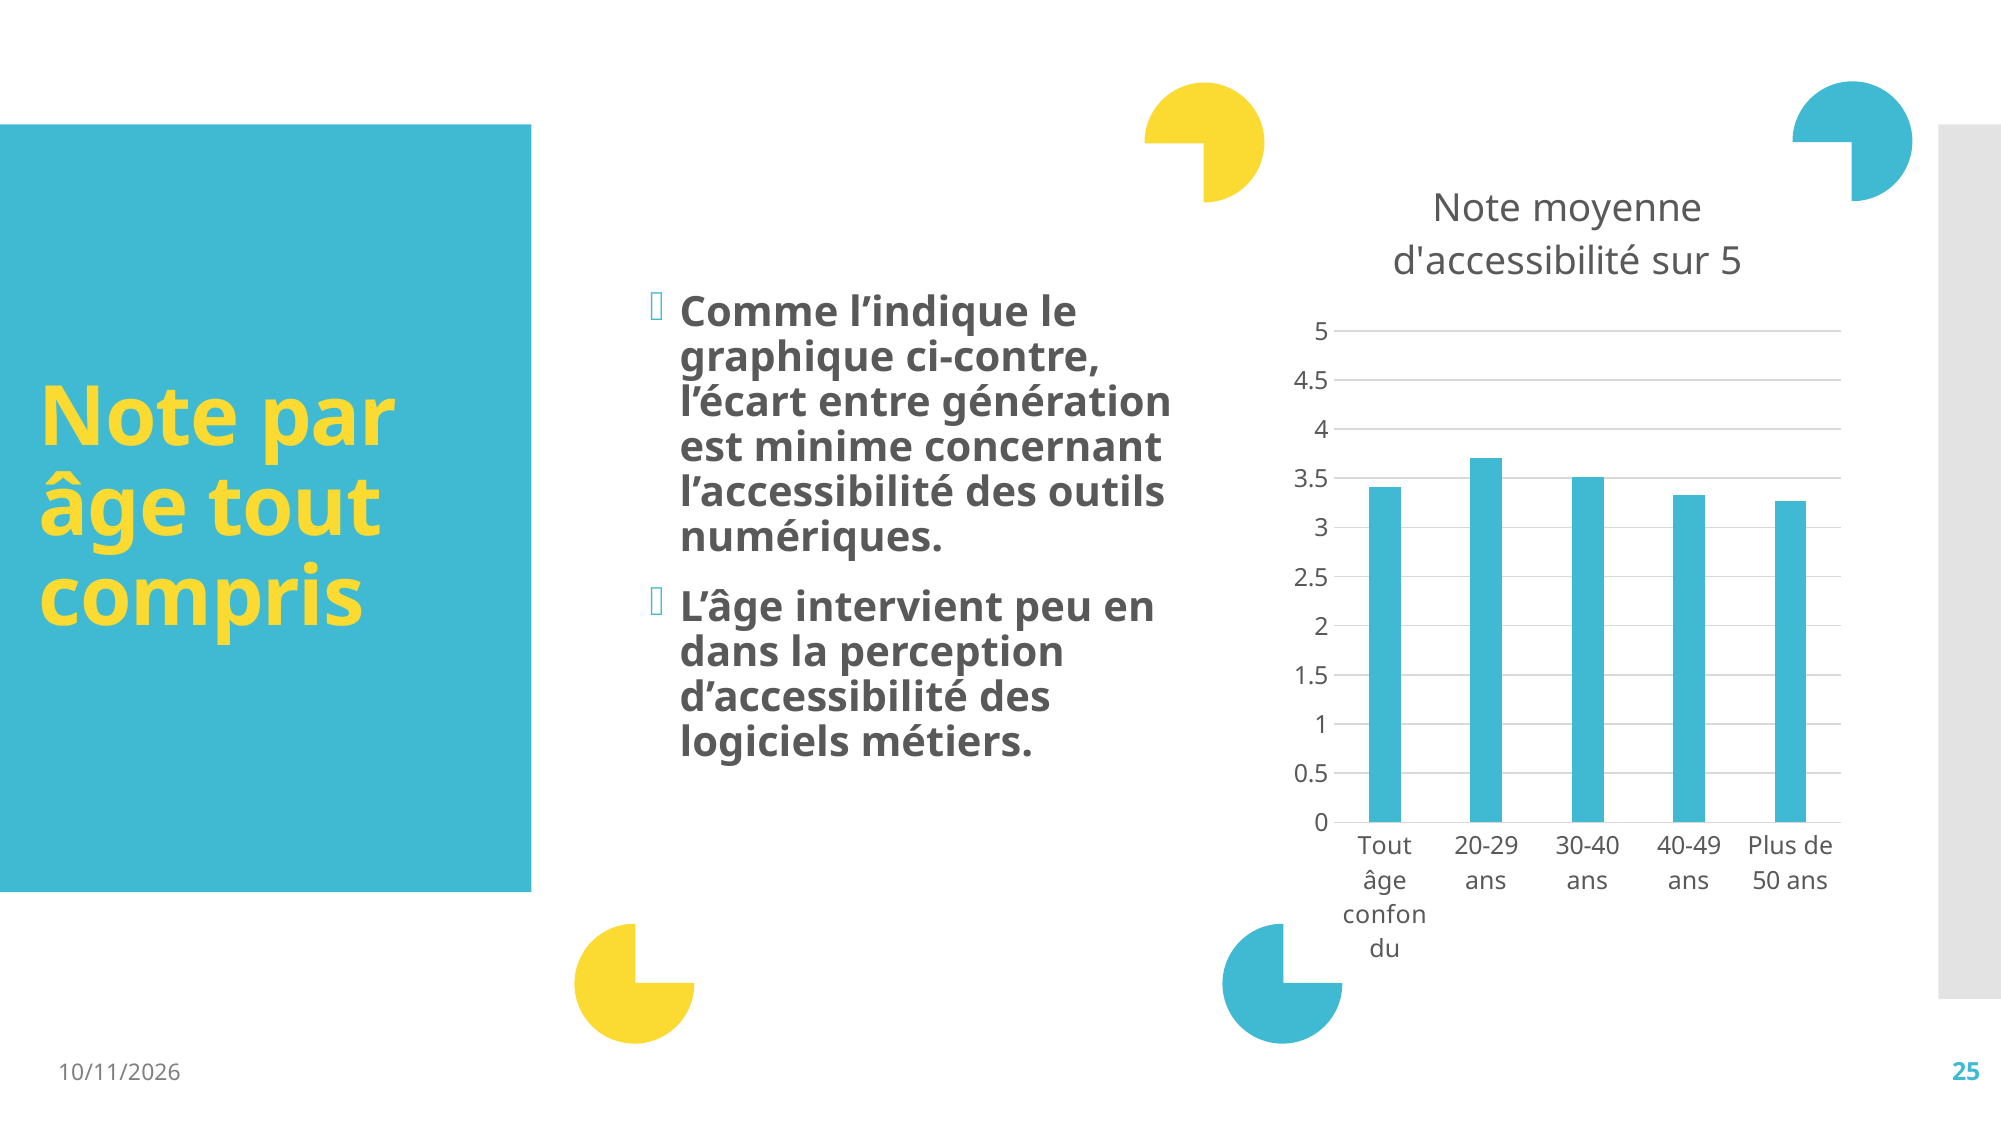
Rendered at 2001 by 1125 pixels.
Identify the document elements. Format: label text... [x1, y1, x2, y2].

list Comme l’indique le graphique ci-contre, l’écart entre génération est minime concernant l’accessibilité des outils numériques. L’âge intervient peu en dans la perception d’accessibilité des logiciels métiers. [634, 142, 1205, 983]
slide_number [43, 1042, 493, 1103]
slide_number 25 [1744, 1042, 1996, 1103]
chart [1282, 142, 1853, 983]
title Note par âge tout compris [23, 130, 508, 886]
